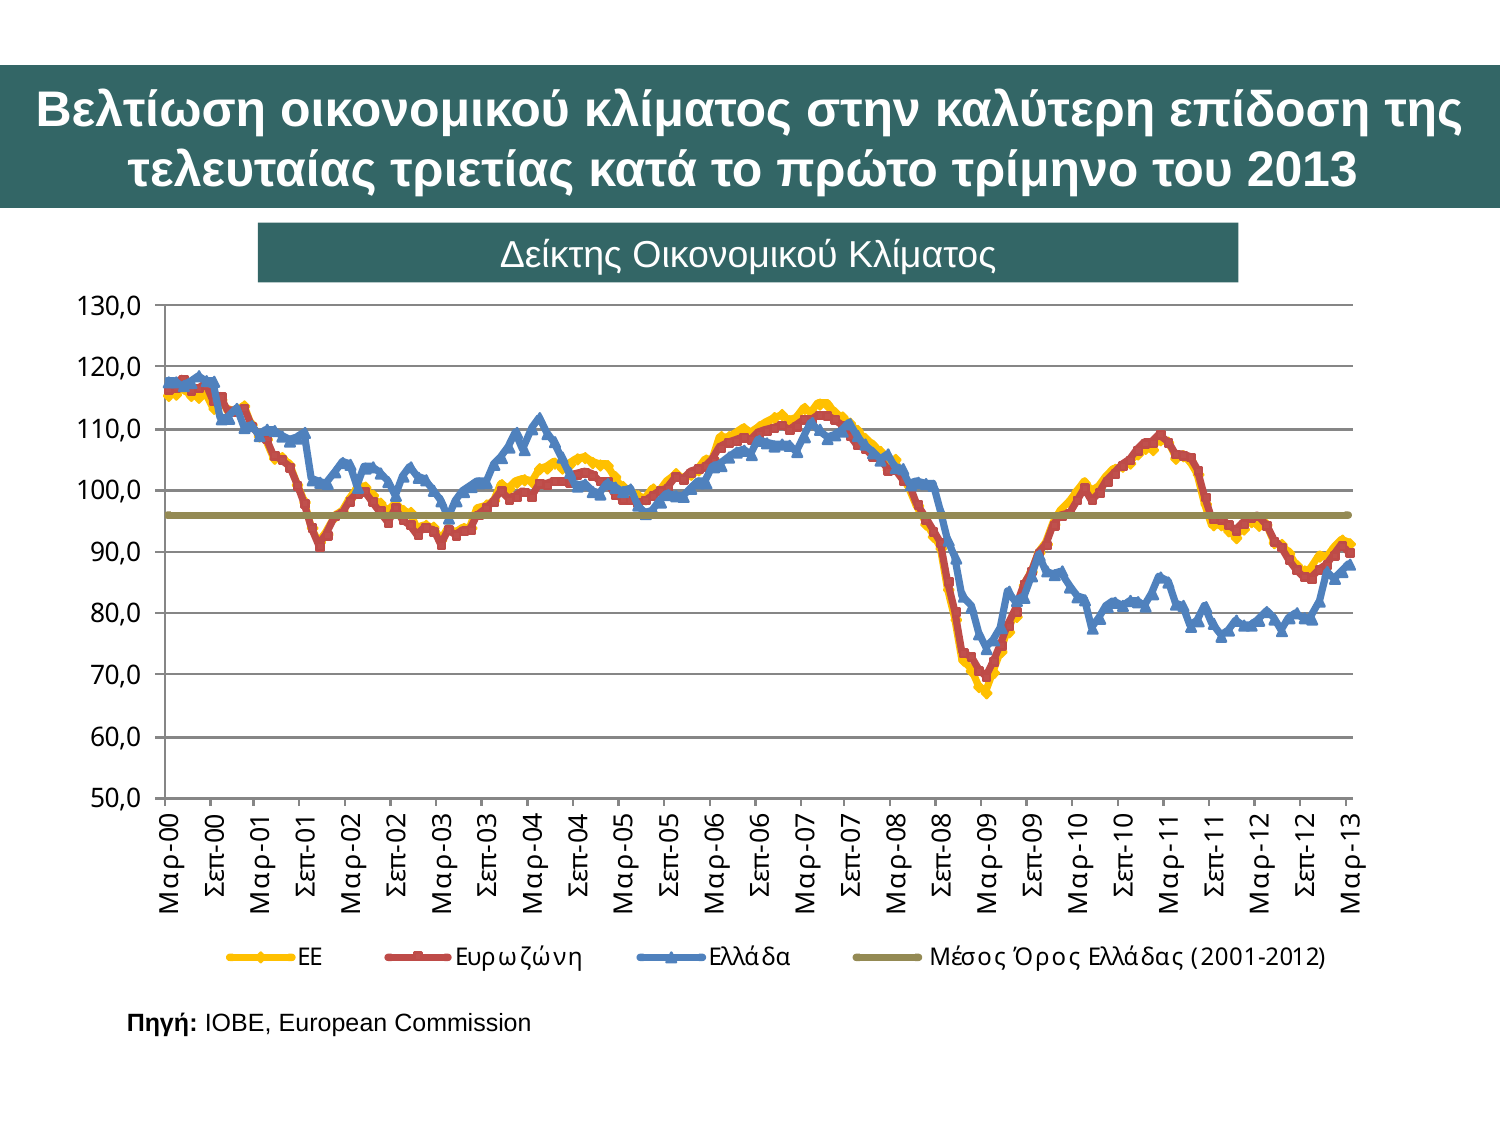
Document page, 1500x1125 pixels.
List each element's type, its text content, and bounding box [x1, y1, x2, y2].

title Βελτίωση οικονομικού κλίματος στην καλύτερη επίδοση της τελευταίας τριετίας κατά το πρώτο τρίμηνο του 2013 [0, 64, 1500, 209]
picture [52, 266, 1389, 1001]
text_box Πηγή: ΙΟΒΕ, European Commission [112, 1010, 668, 1045]
text_box Δείκτης Οικονομικού Κλίματος [257, 222, 1239, 265]
